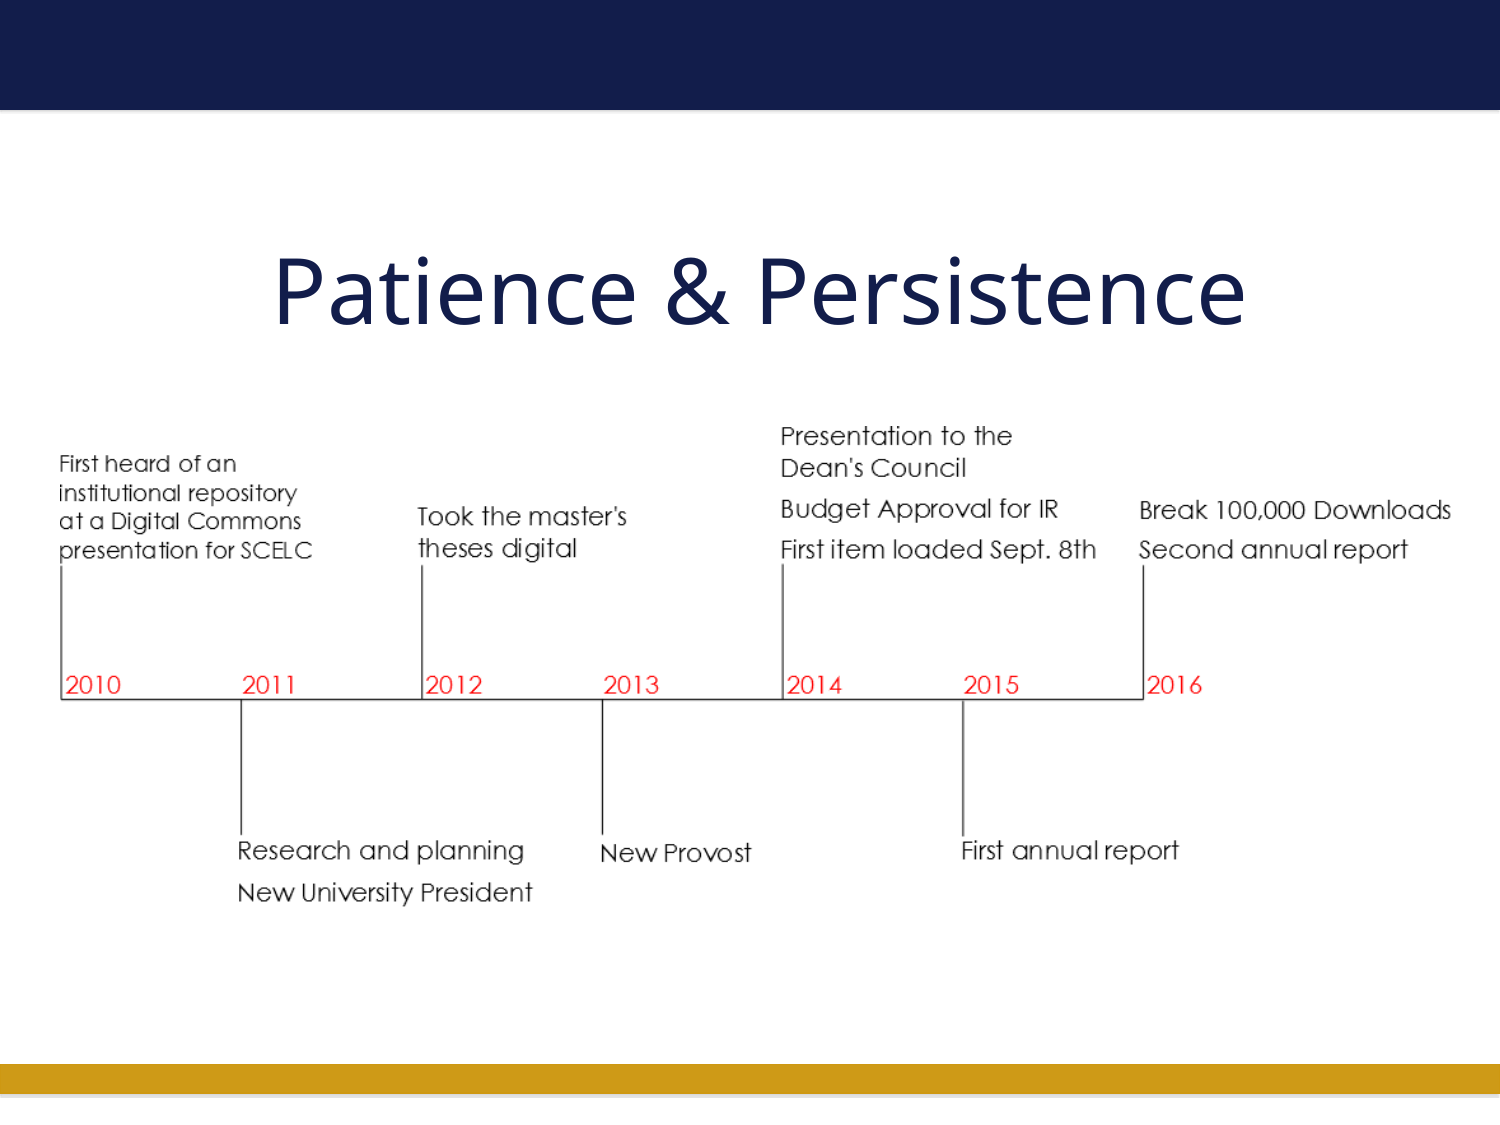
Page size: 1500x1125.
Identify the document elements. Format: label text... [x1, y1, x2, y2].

picture [60, 426, 1453, 908]
title Patience & Persistence [95, 173, 1425, 402]
